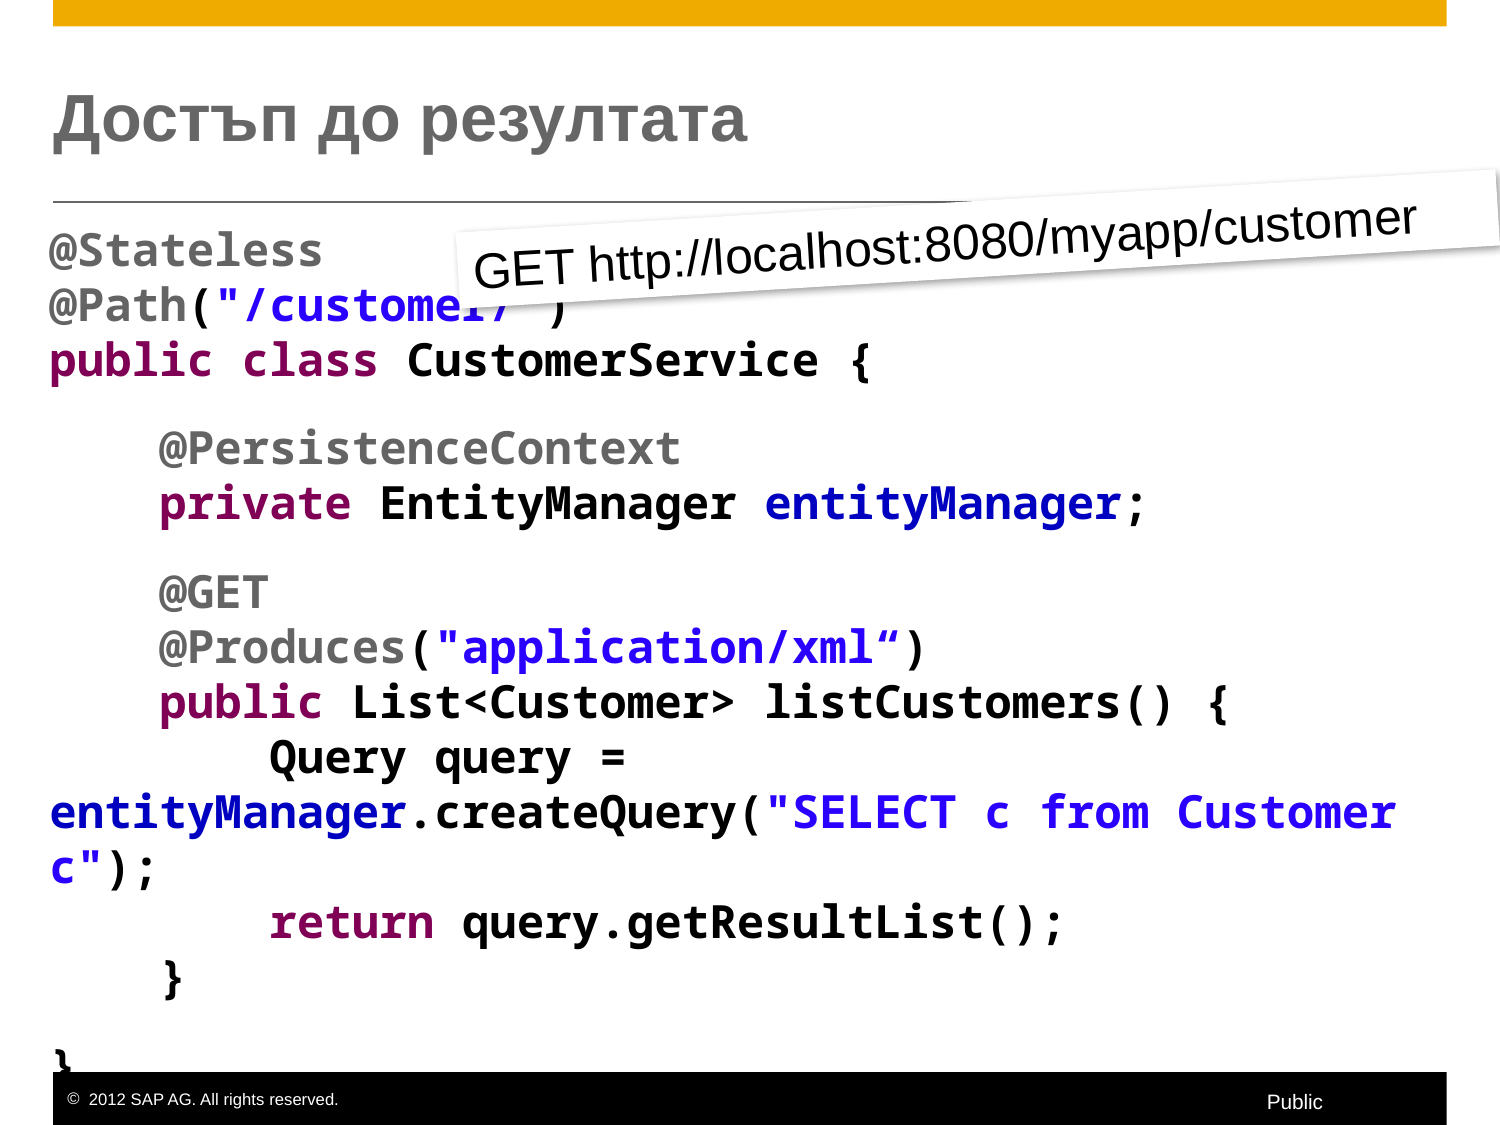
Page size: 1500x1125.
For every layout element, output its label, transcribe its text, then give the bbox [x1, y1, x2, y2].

list @Stateless @Path("/customer/“) public class CustomerService { @PersistenceContext private EntityManager entityManager; @GET @Produces("application/xml“) public List<Customer> listCustomers() { Query query = entityManager.createQuery("SELECT c from Customer c"); return query.getResultList(); } } [49, 220, 1443, 1064]
title Достъп до резултата [53, 53, 1447, 178]
text_box GET http://localhost:8080/myapp/customer [455, 169, 1500, 309]
